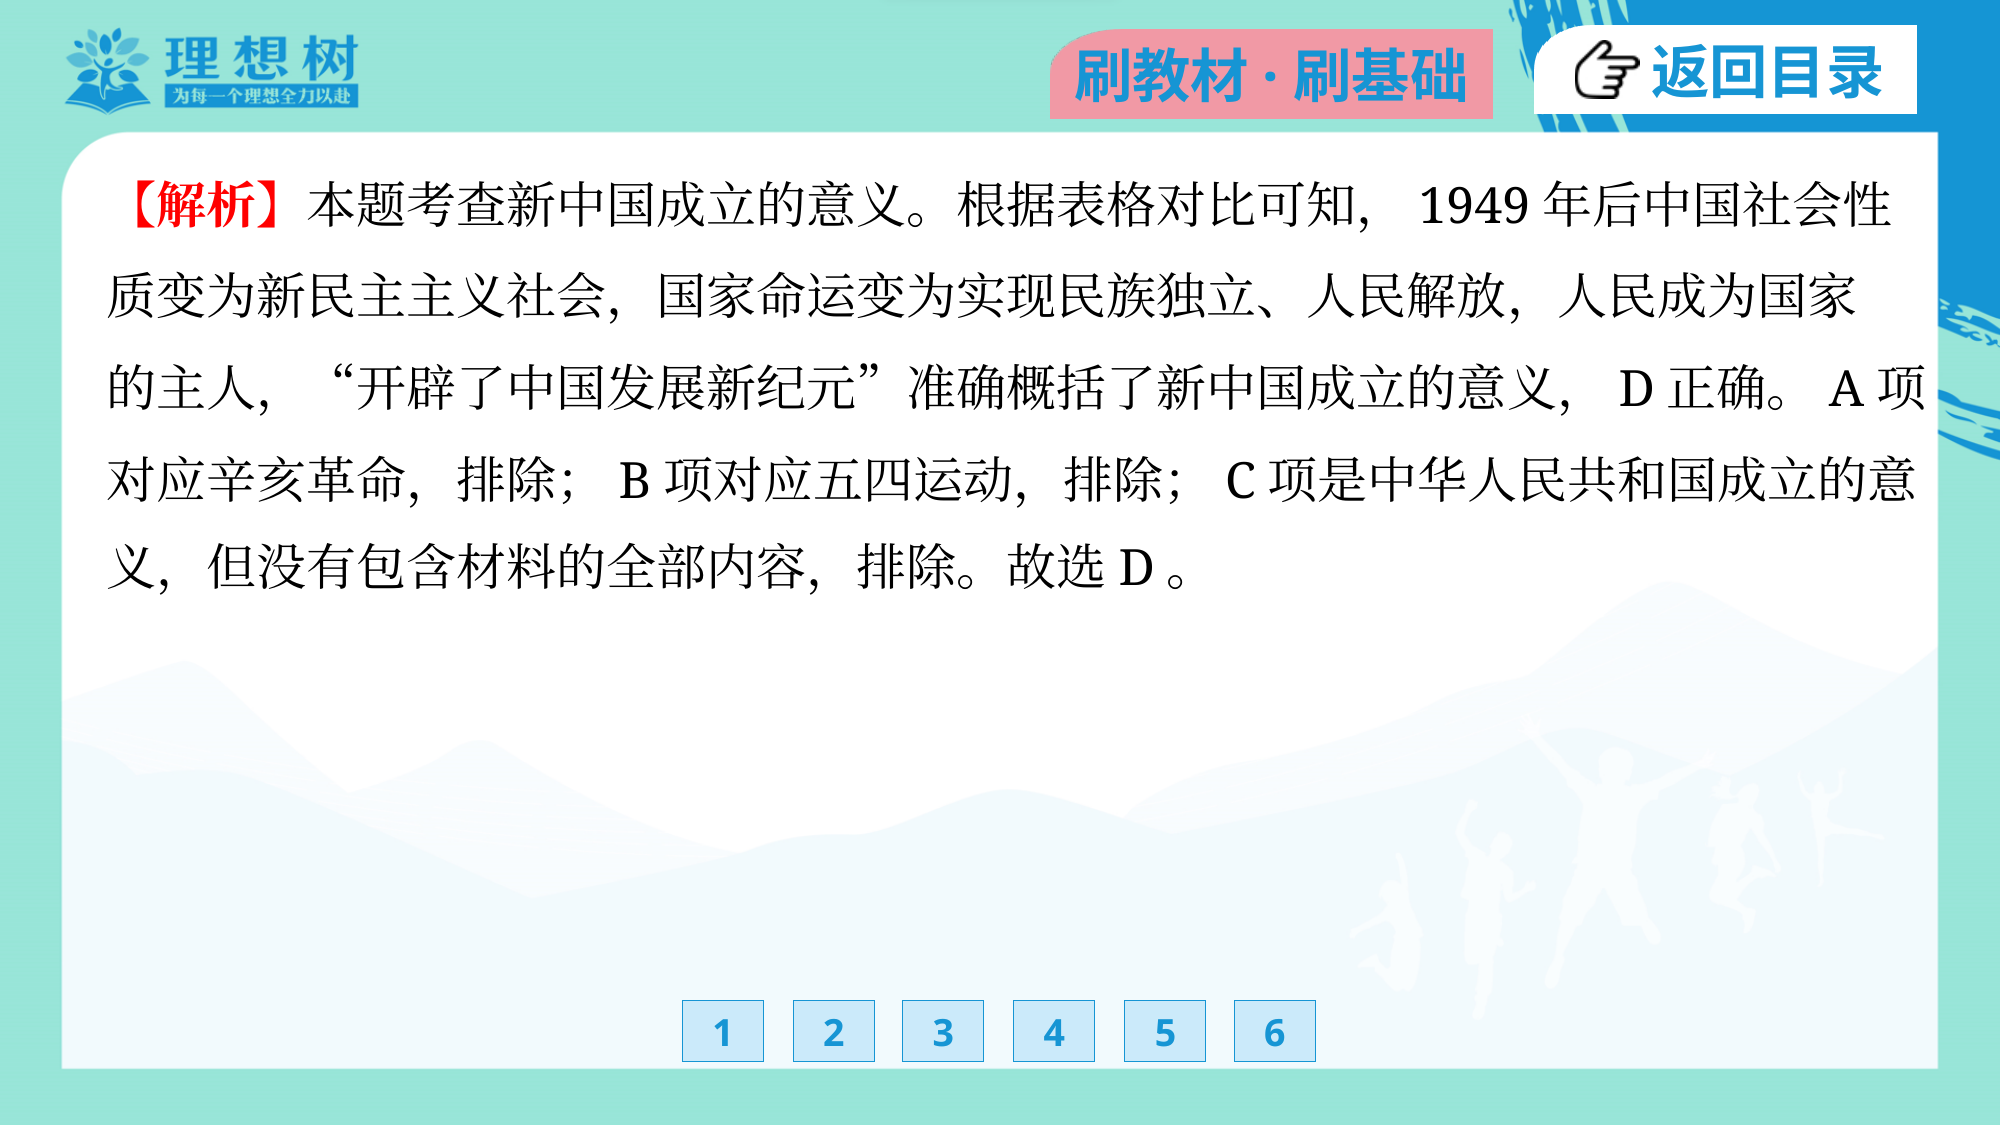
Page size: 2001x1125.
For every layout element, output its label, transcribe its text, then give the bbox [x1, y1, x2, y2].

picture [0, 0, 2000, 1125]
text_box 【解析】本题考查新中国成立的意义。根据表格对比可知，1949年后中国社会性 质变为新民主主义社会，国家命运变为实现民族独立、人民解放，人民成为国家 的主人，“开辟了中国发展新纪元”准确概括了新中国成立的意义，D正确。A项 对应辛亥革命，排除；B项对应五四运动，排除；C项是中华人民共和国成立的意 义，但没有包含材料的全部内容，排除。故选D。 [106, 141, 1895, 587]
